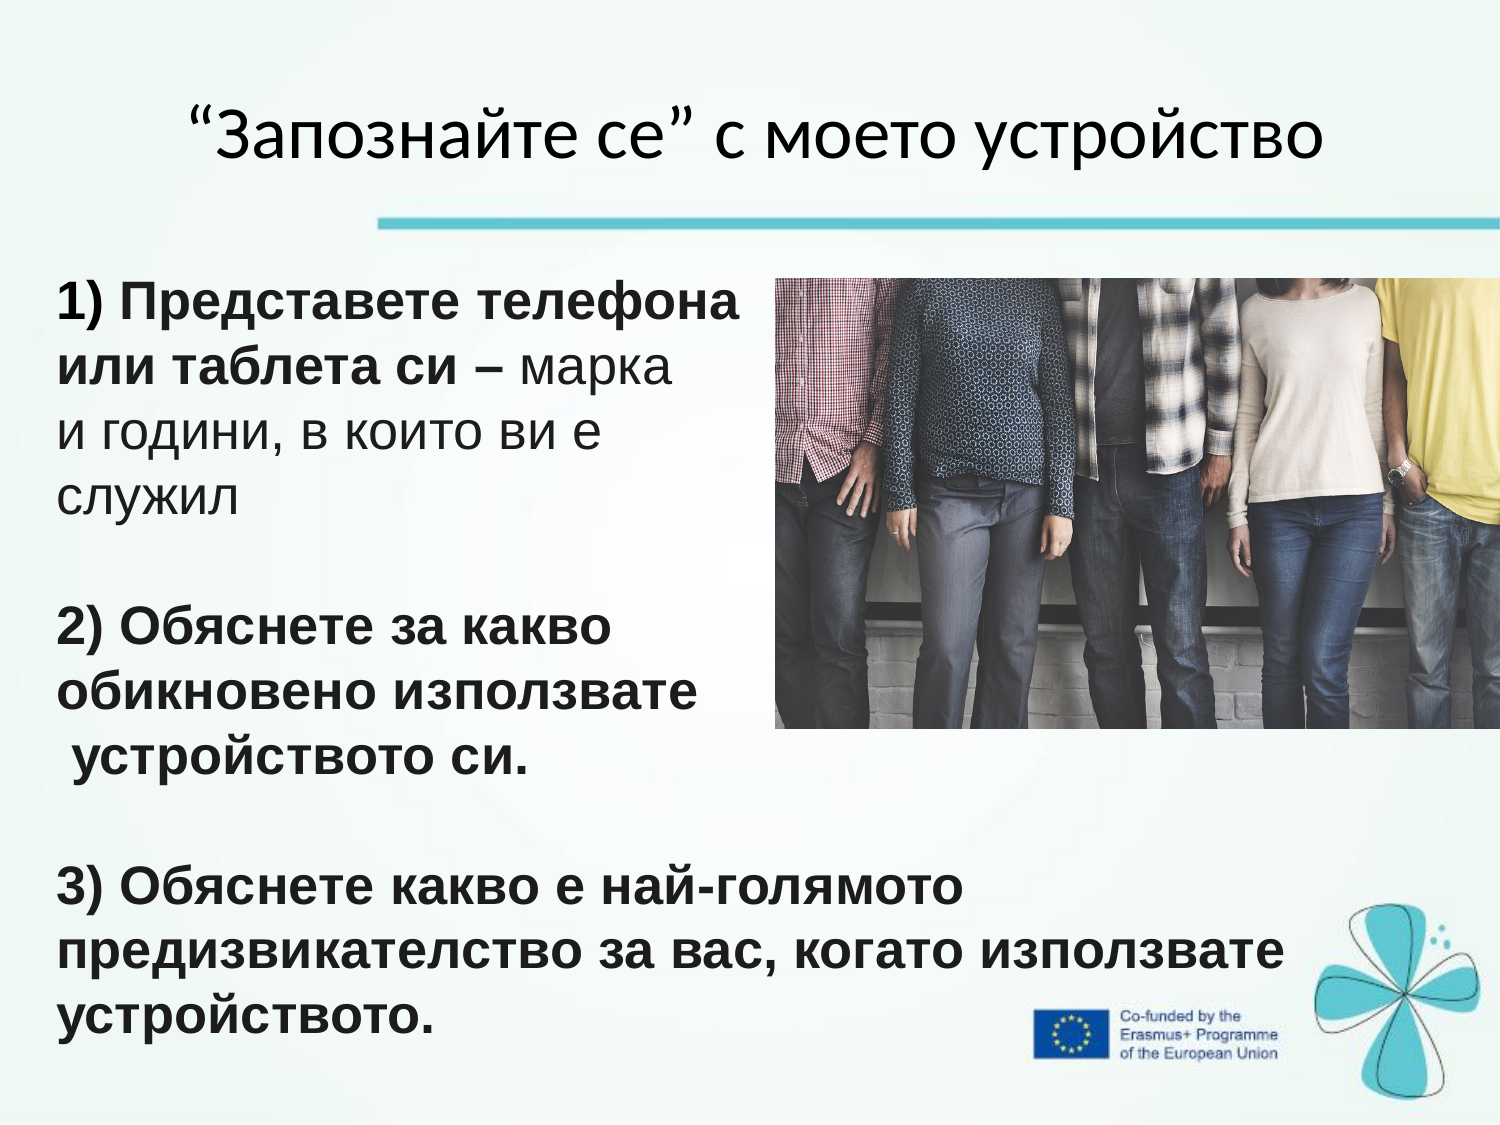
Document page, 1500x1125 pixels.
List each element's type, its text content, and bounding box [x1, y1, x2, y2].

text_box “Запознайте се” с моето устройство [169, 75, 1352, 181]
text_box Представете телефона или таблета си – марка и години, в които ви е служил 2) Обяснете за какво обикновено използвате устройството си. 3) Обяснете какво е най-голямото предизвикателство за вас, когато използвате устройството. [41, 257, 1481, 1023]
picture [0, 0, 1500, 1125]
